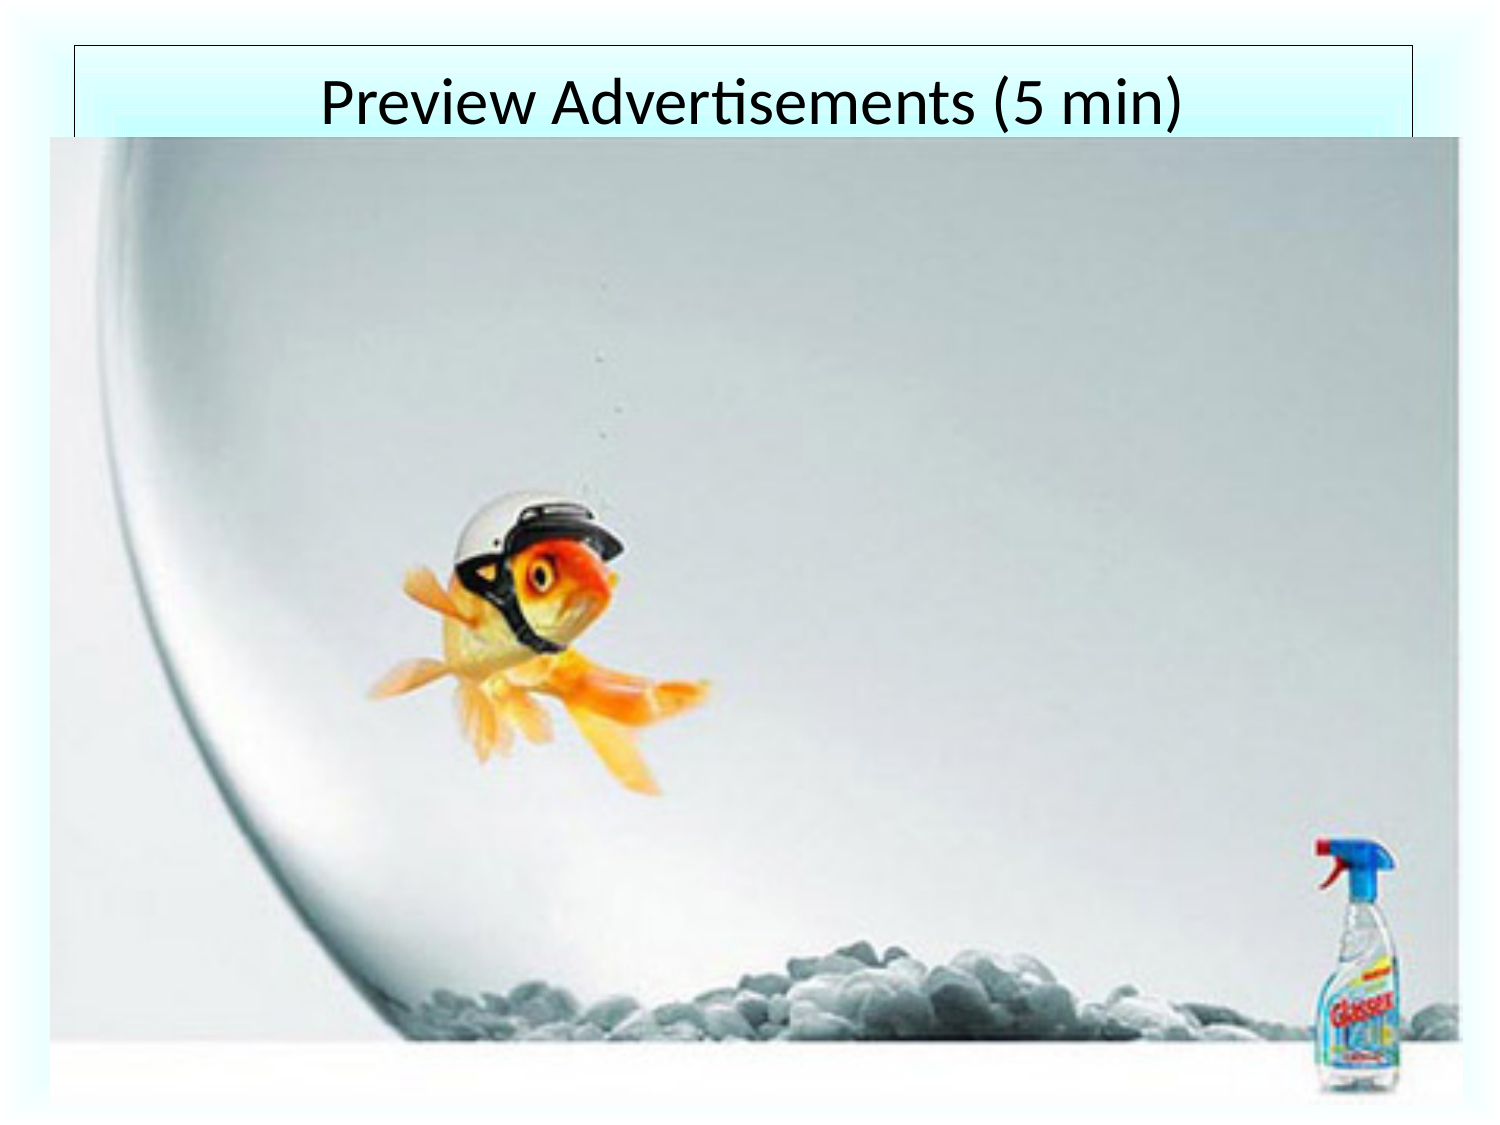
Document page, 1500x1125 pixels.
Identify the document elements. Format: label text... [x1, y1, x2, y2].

text_box Preview Advertisements (5 min) [74, 45, 1413, 135]
picture [49, 137, 1463, 1105]
